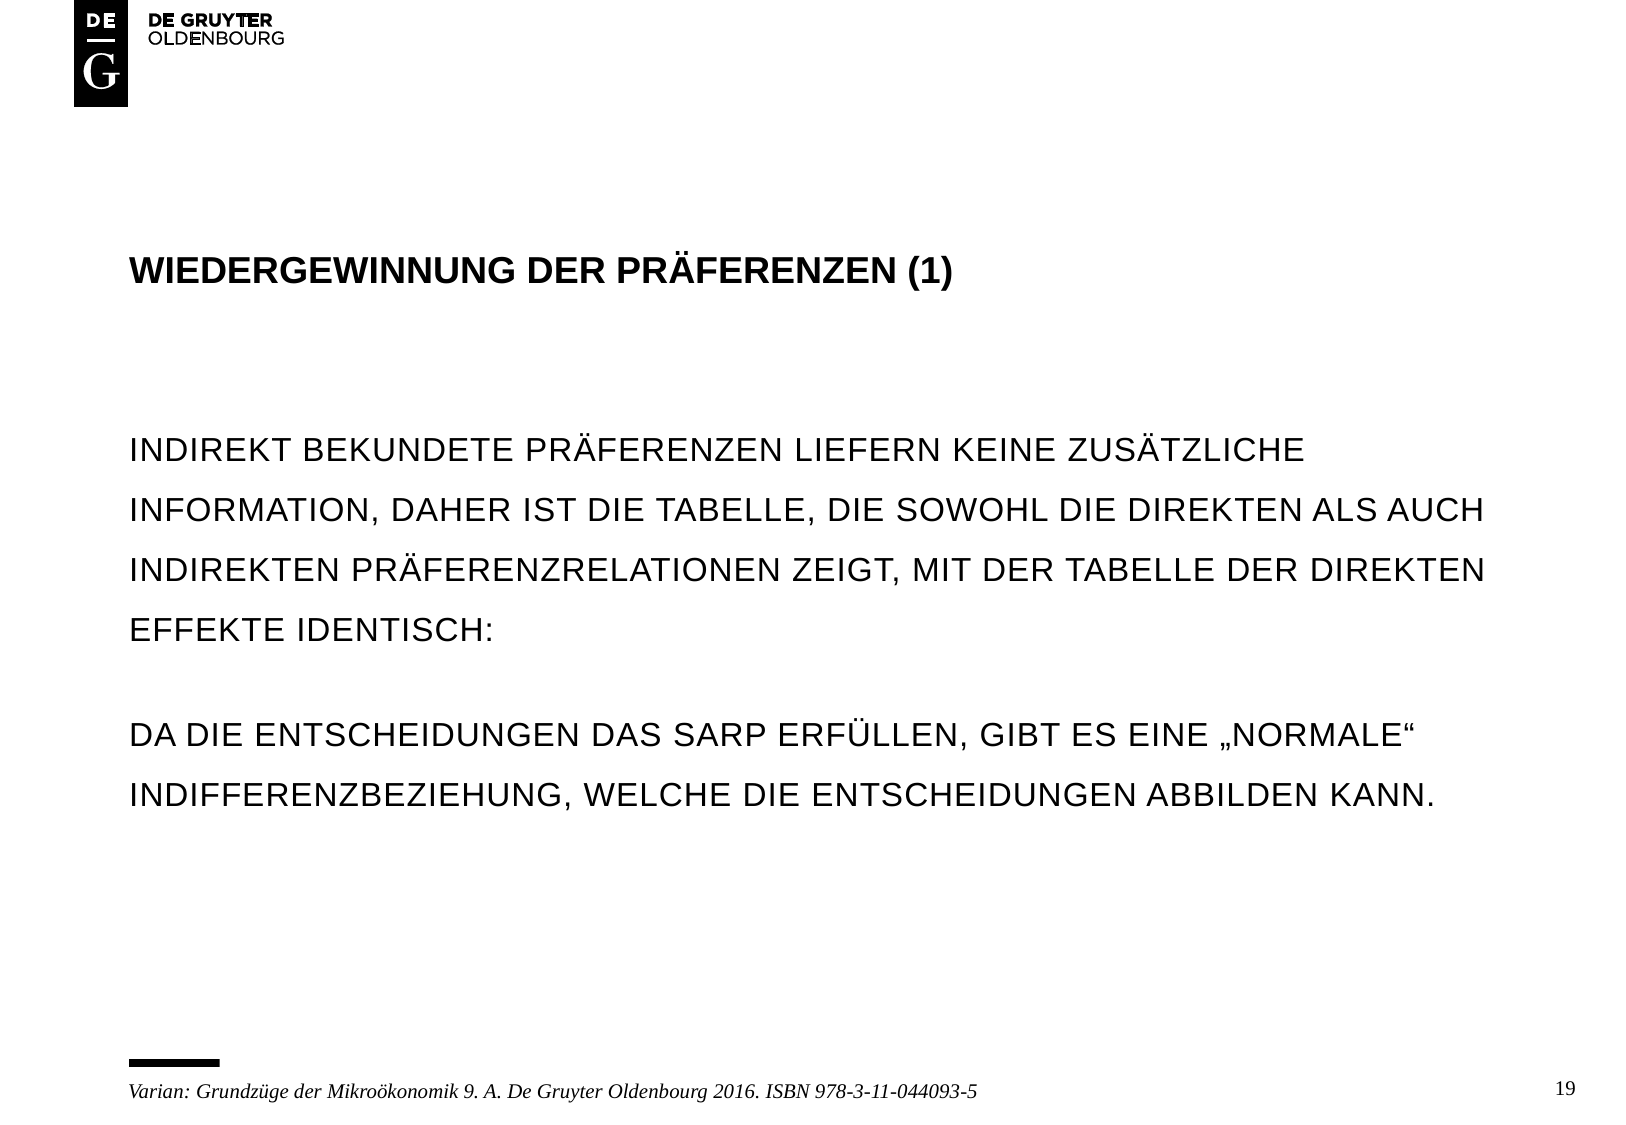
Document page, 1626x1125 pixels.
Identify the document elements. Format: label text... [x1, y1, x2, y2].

title Wiedergewinnung der präferenzen (1) [129, 245, 1556, 328]
slide_number 19 [1554, 1074, 1614, 1104]
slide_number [128, 1077, 1539, 1108]
list Indirekt bekundete präferenzen liefern keine zusätzliche Information, daher ist die tabelle, die sowohl die direkten ALS AUCH indirekten präferenzrelationen zeigt, mit der tabelle der direkten effekte identisch: Da die entscheidungen das sarp erfüllen, gibt es eine „normale“ indifferenzbeziehung, welche die entscheidungen abbilden kann. [129, 355, 1556, 967]
